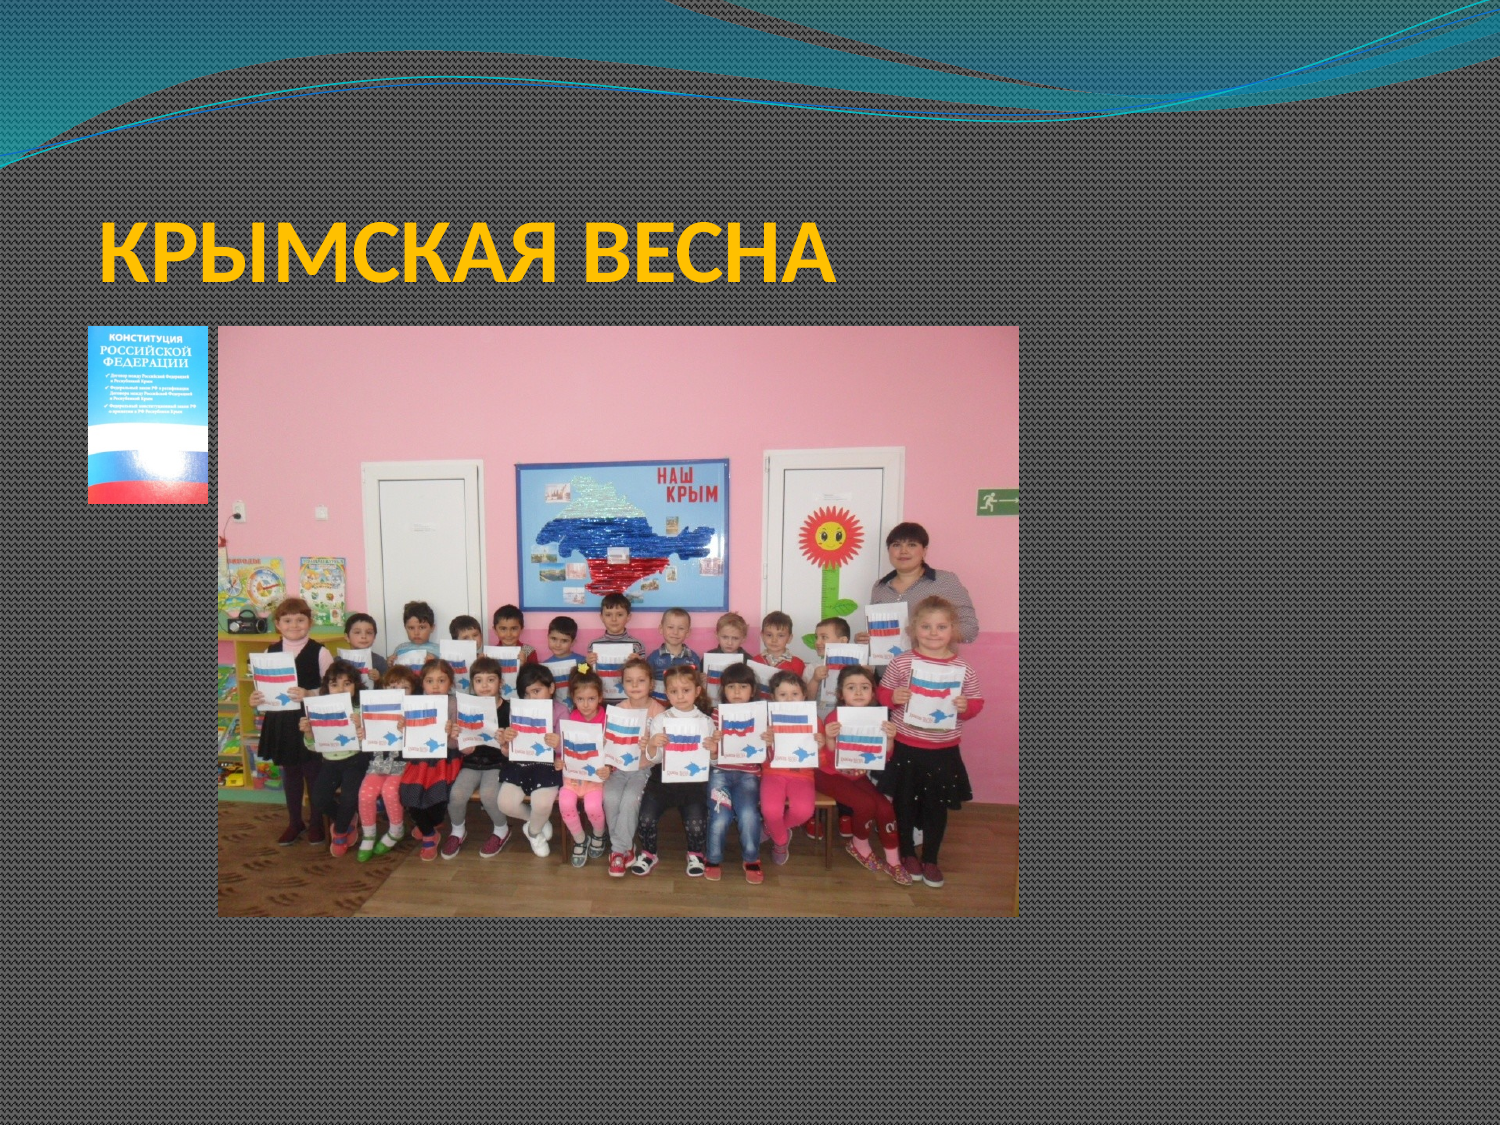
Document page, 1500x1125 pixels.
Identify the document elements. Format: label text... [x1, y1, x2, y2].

title КРЫМСКАЯ ВЕСНА [75, 115, 1425, 303]
picture [88, 325, 208, 504]
picture [218, 325, 1020, 917]
list 1 [75, 317, 1425, 1038]
